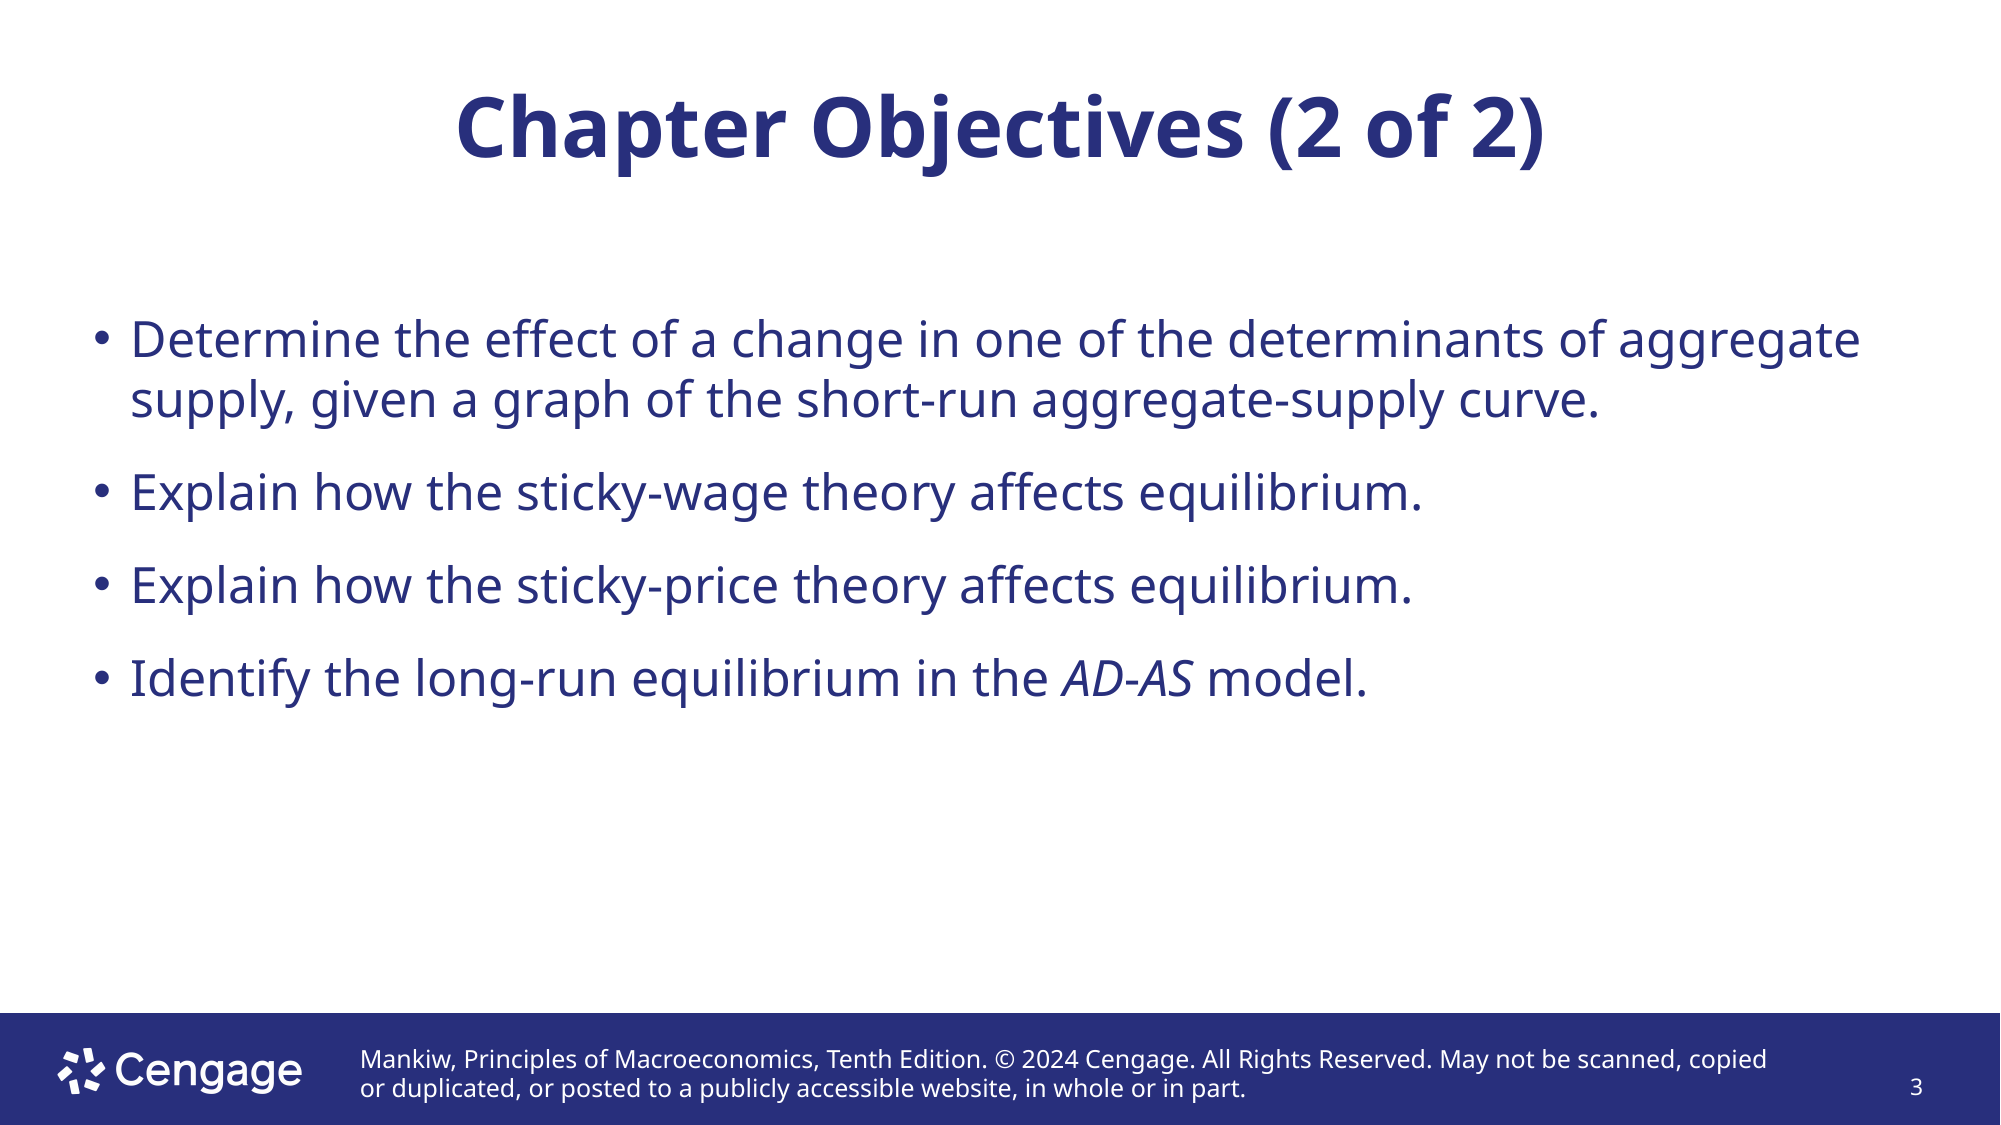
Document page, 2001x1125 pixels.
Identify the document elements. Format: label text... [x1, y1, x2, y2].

title Chapter Objectives (2 of 2) [78, 77, 1923, 278]
list Determine the effect of a change in one of the determinants of aggregate supply, given a graph of the short-run aggregate-supply curve. Explain how the sticky-wage theory affects equilibrium. Explain how the sticky-price theory affects equilibrium. Identify the long-run equilibrium in the AD-AS model. [78, 299, 1923, 1014]
picture [30, 1020, 329, 1122]
